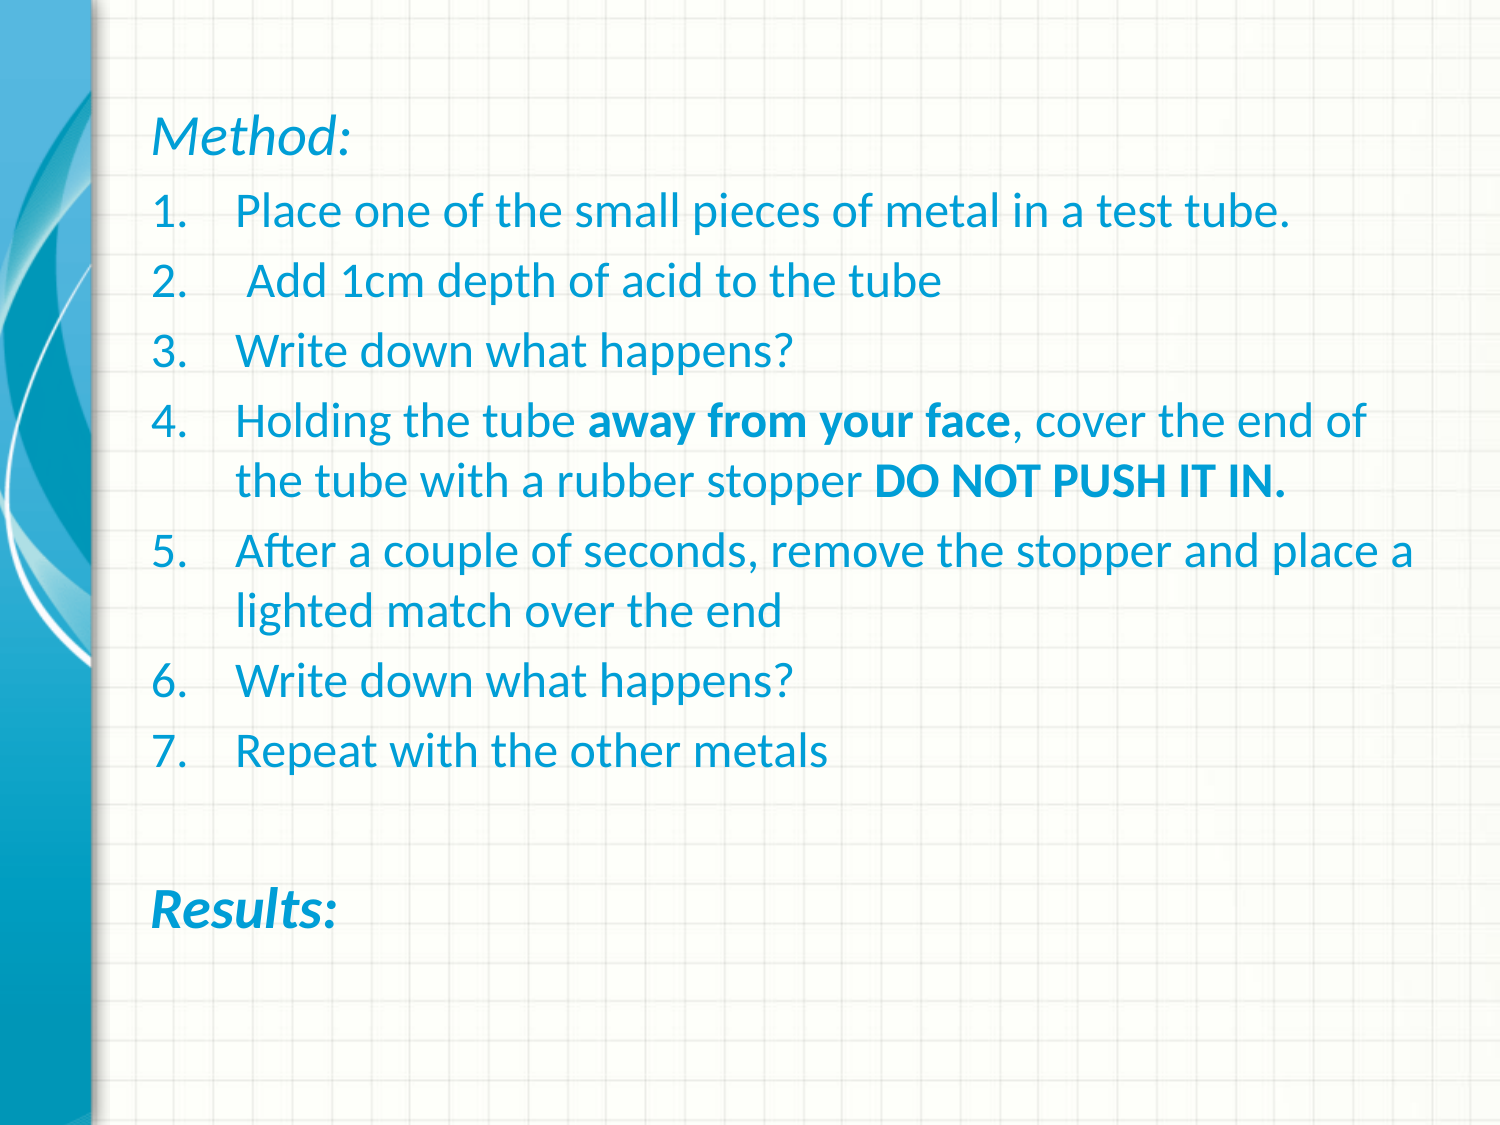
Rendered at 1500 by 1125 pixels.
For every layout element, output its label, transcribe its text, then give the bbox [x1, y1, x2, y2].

picture [0, 0, 1500, 1125]
text_box Method: Place one of the small pieces of metal in a test tube. Add 1cm depth of acid to the tube Write down what happens? Holding the tube away from your face, cover the end of the tube with a rubber stopper DO NOT PUSH IT IN. After a couple of seconds, remove the stopper and place a lighted match over the end Write down what happens? Repeat with the other metals Results: [135, 89, 1436, 1035]
